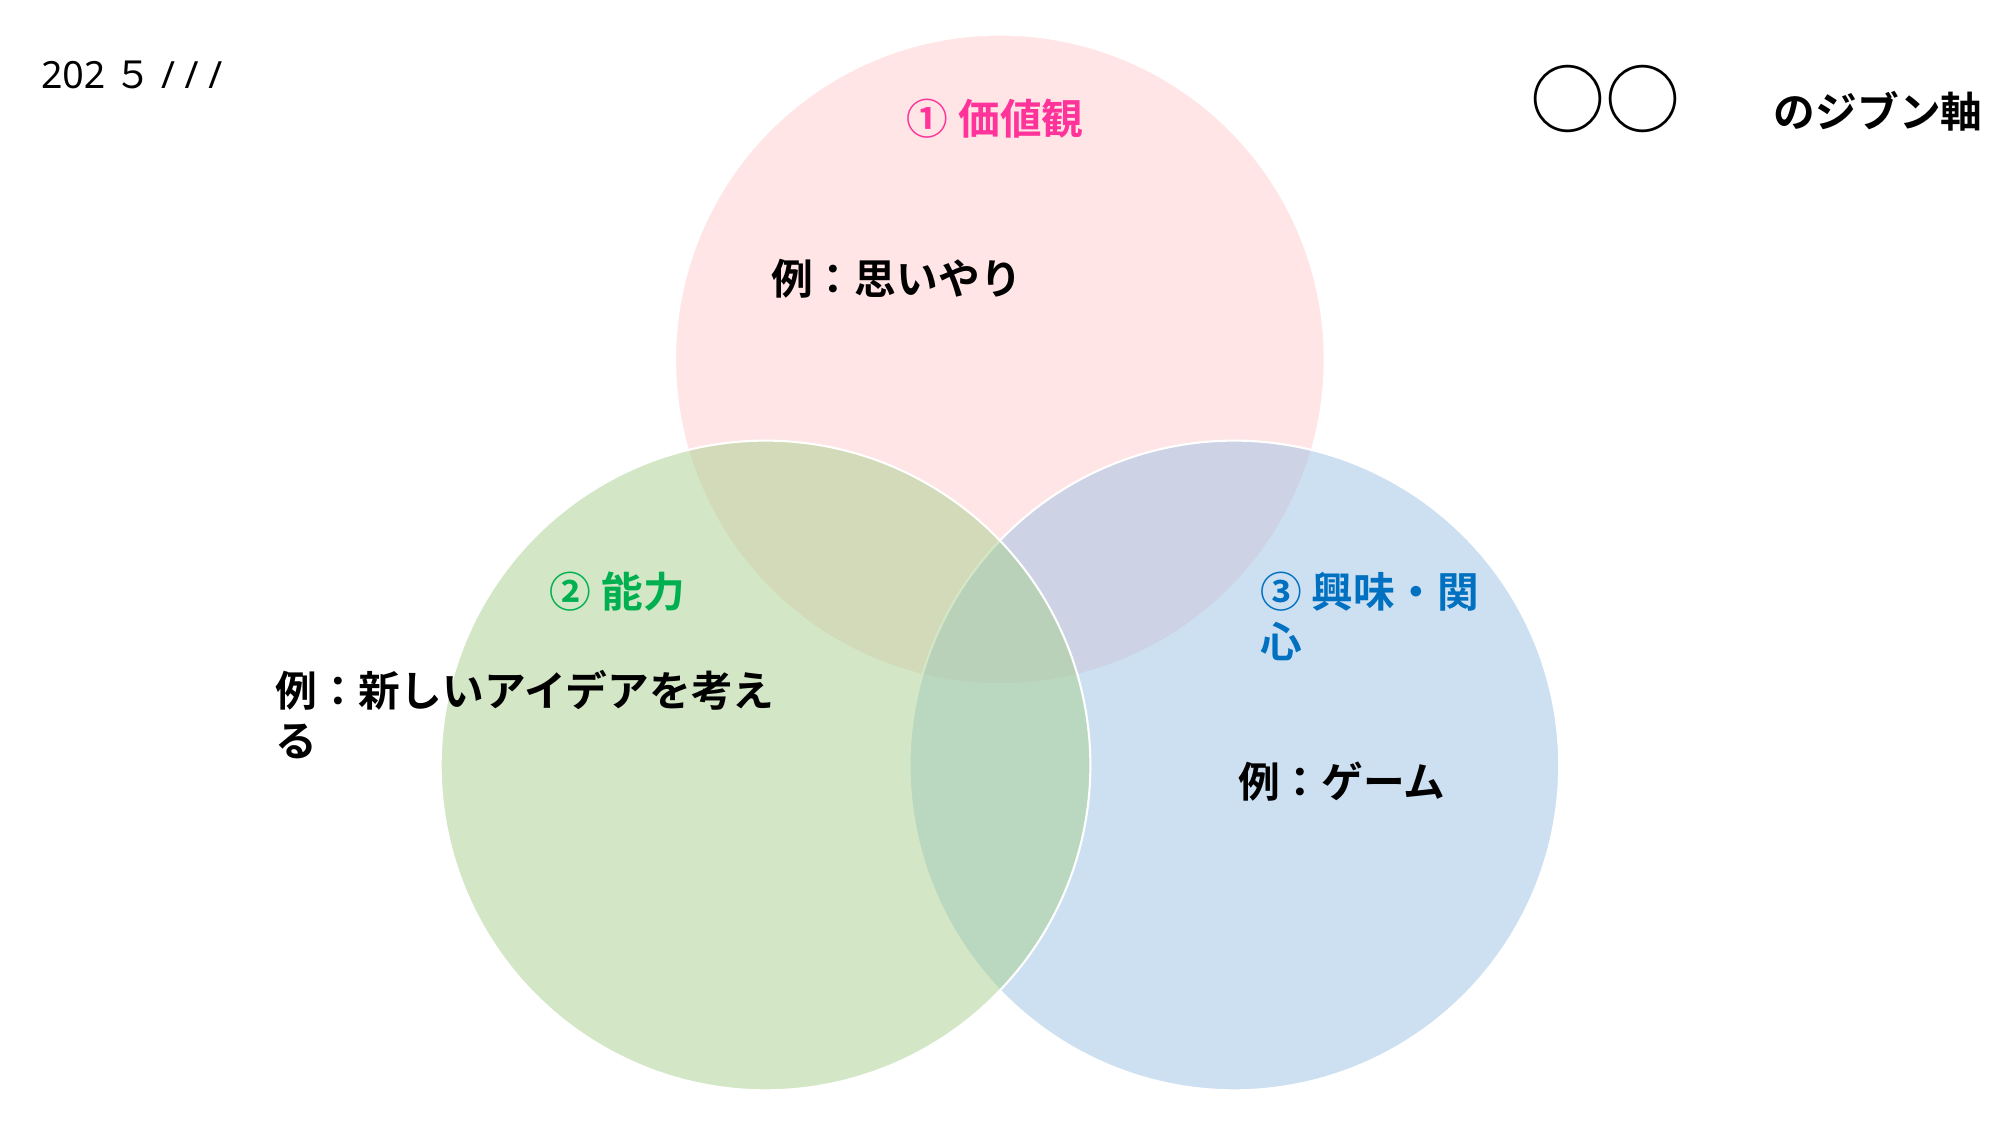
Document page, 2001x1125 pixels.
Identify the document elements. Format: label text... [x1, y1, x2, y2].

text_box 202５/ / / [2, 21, 261, 104]
text_box ○○ のジブン軸 [1359, 0, 1998, 150]
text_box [300, 21, 1699, 1104]
text_box 例：新しいアイデアを考える [260, 657, 300, 773]
